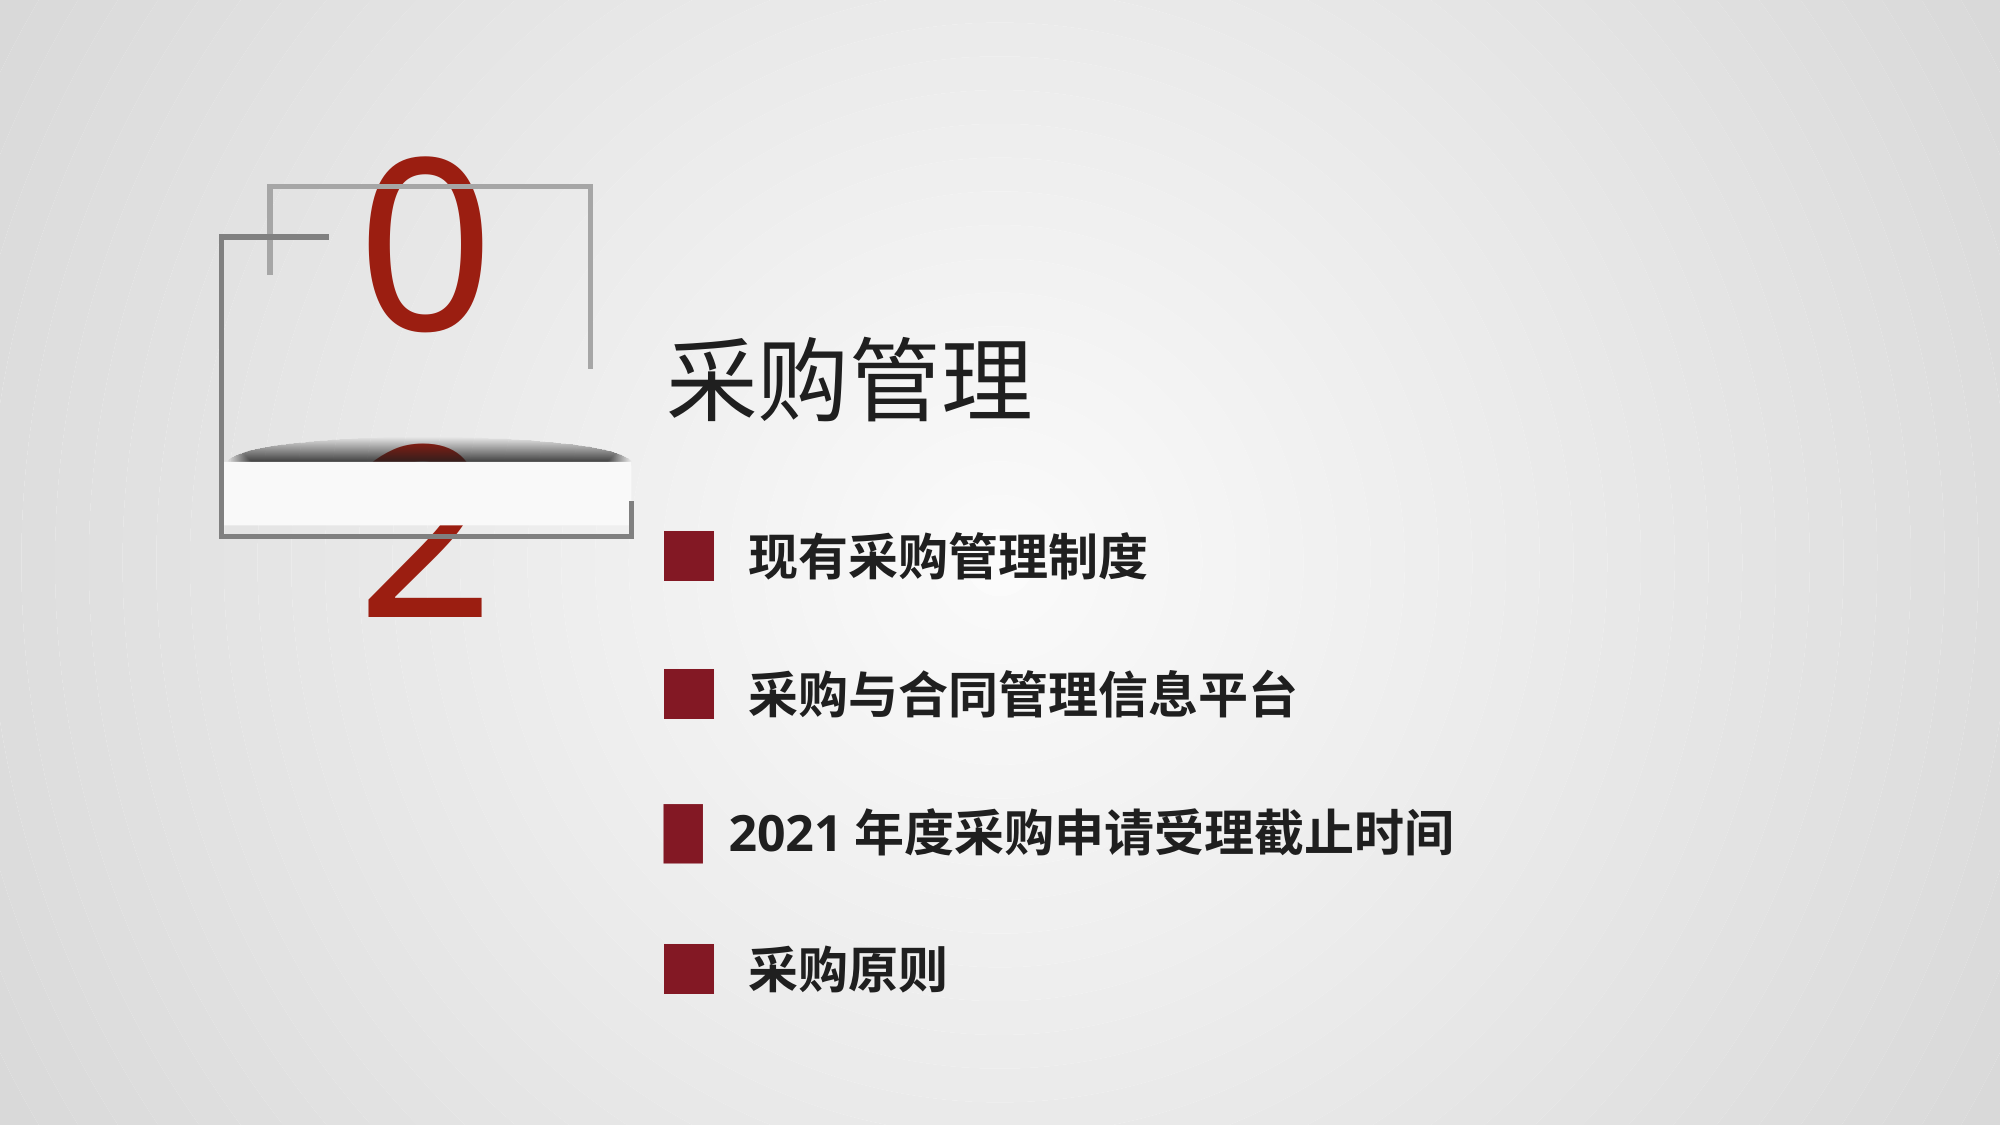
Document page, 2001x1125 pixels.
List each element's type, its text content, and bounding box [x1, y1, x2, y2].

text_box [220, 236, 632, 538]
text_box 采购管理 [651, 315, 1048, 441]
text_box █ 2021年度采购申请受理截止时间 [649, 766, 1530, 884]
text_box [221, 225, 632, 531]
text_box █ 采购原则 [649, 904, 1530, 1022]
text_box █ 采购与合同管理信息平台 [649, 628, 1376, 746]
text_box █ 现有采购管理制度 [649, 489, 1376, 608]
text_box [269, 185, 592, 225]
